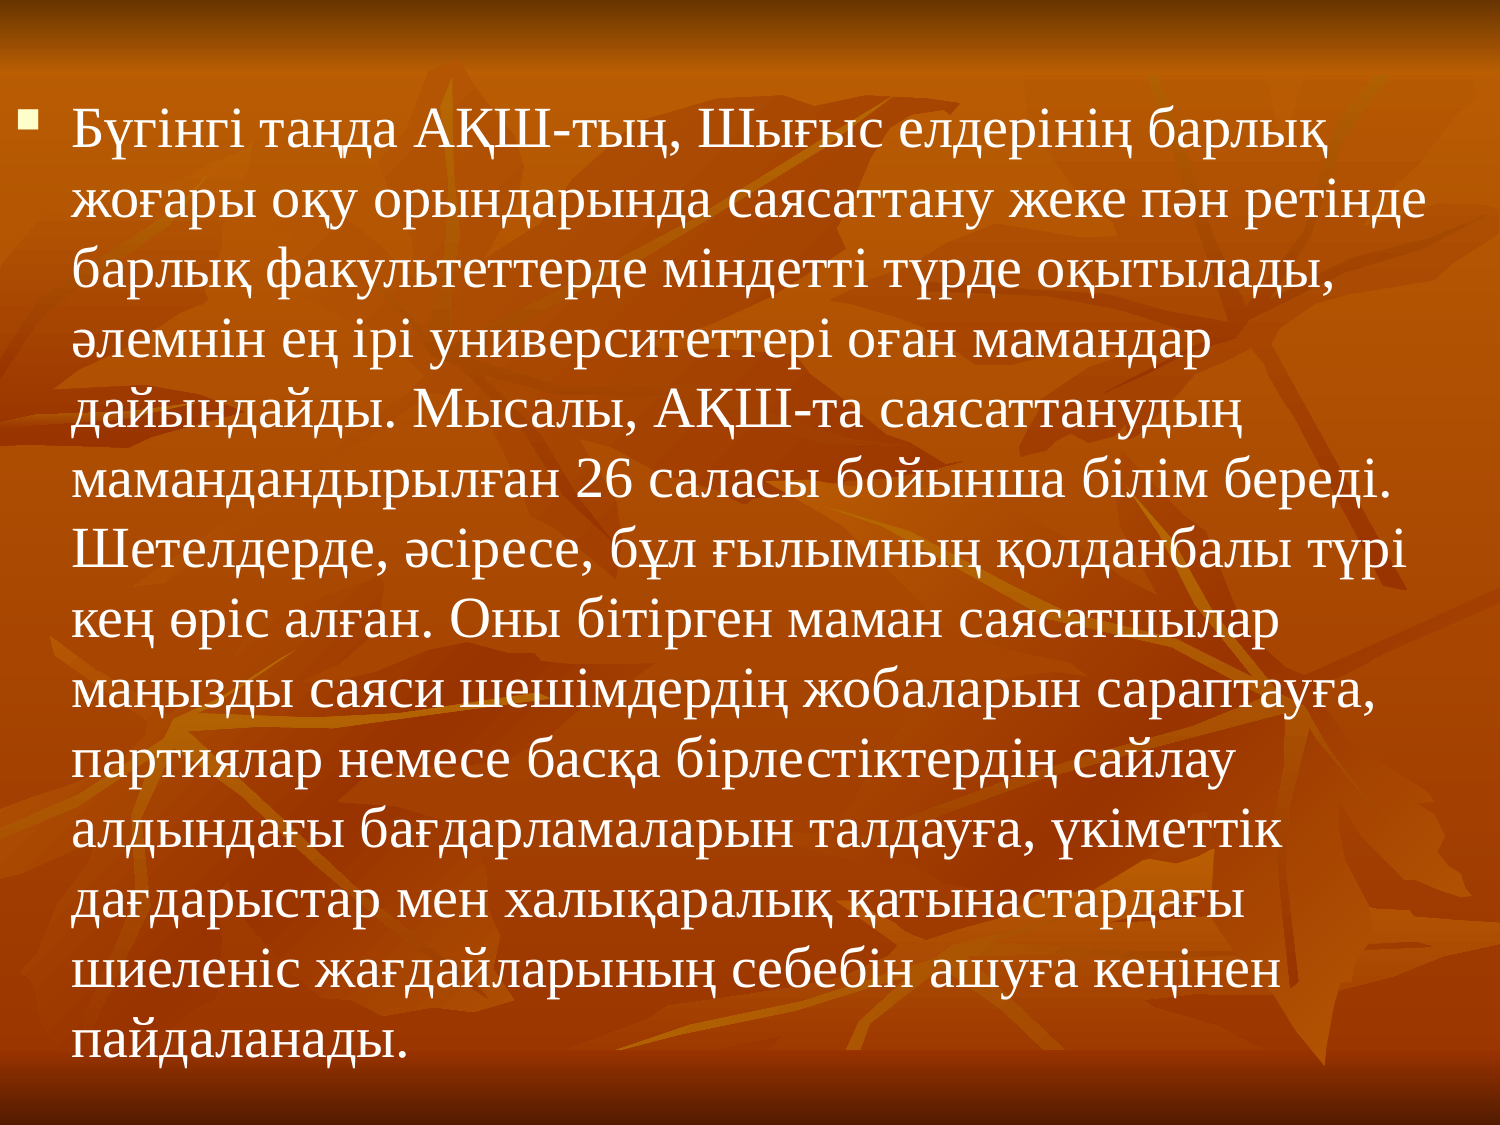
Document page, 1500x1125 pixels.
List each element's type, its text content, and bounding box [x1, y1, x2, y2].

list Бүгінгі таңда АҚШ-тың, Шығыс елдерінің барлық жоғары оқу орындарында саясаттану жеке пән ретінде барлық факультеттерде міндетті түрде оқытылады, әлемнін ең ірі университеттері оған мамандар дайындайды. Мысалы, АҚШ-та саясаттанудың мамандандырылған 26 саласы бойынша білім береді. Шетелдерде, әсіресе, бұл ғылымның қолданбалы түрі кең өріс алған. Оны бітірген маман саясатшылар маңызды саяси шешімдердің жобаларын сараптауға, партиялар немесе басқа бірлестіктердің сайлау алдындағы бағдарламаларын талдауға, үкіметтік дағдарыстар мен халықаралық қатынастардағы шиеленіс жағдайларының себебін ашуға кеңінен пайдаланады. [0, 0, 1500, 1125]
